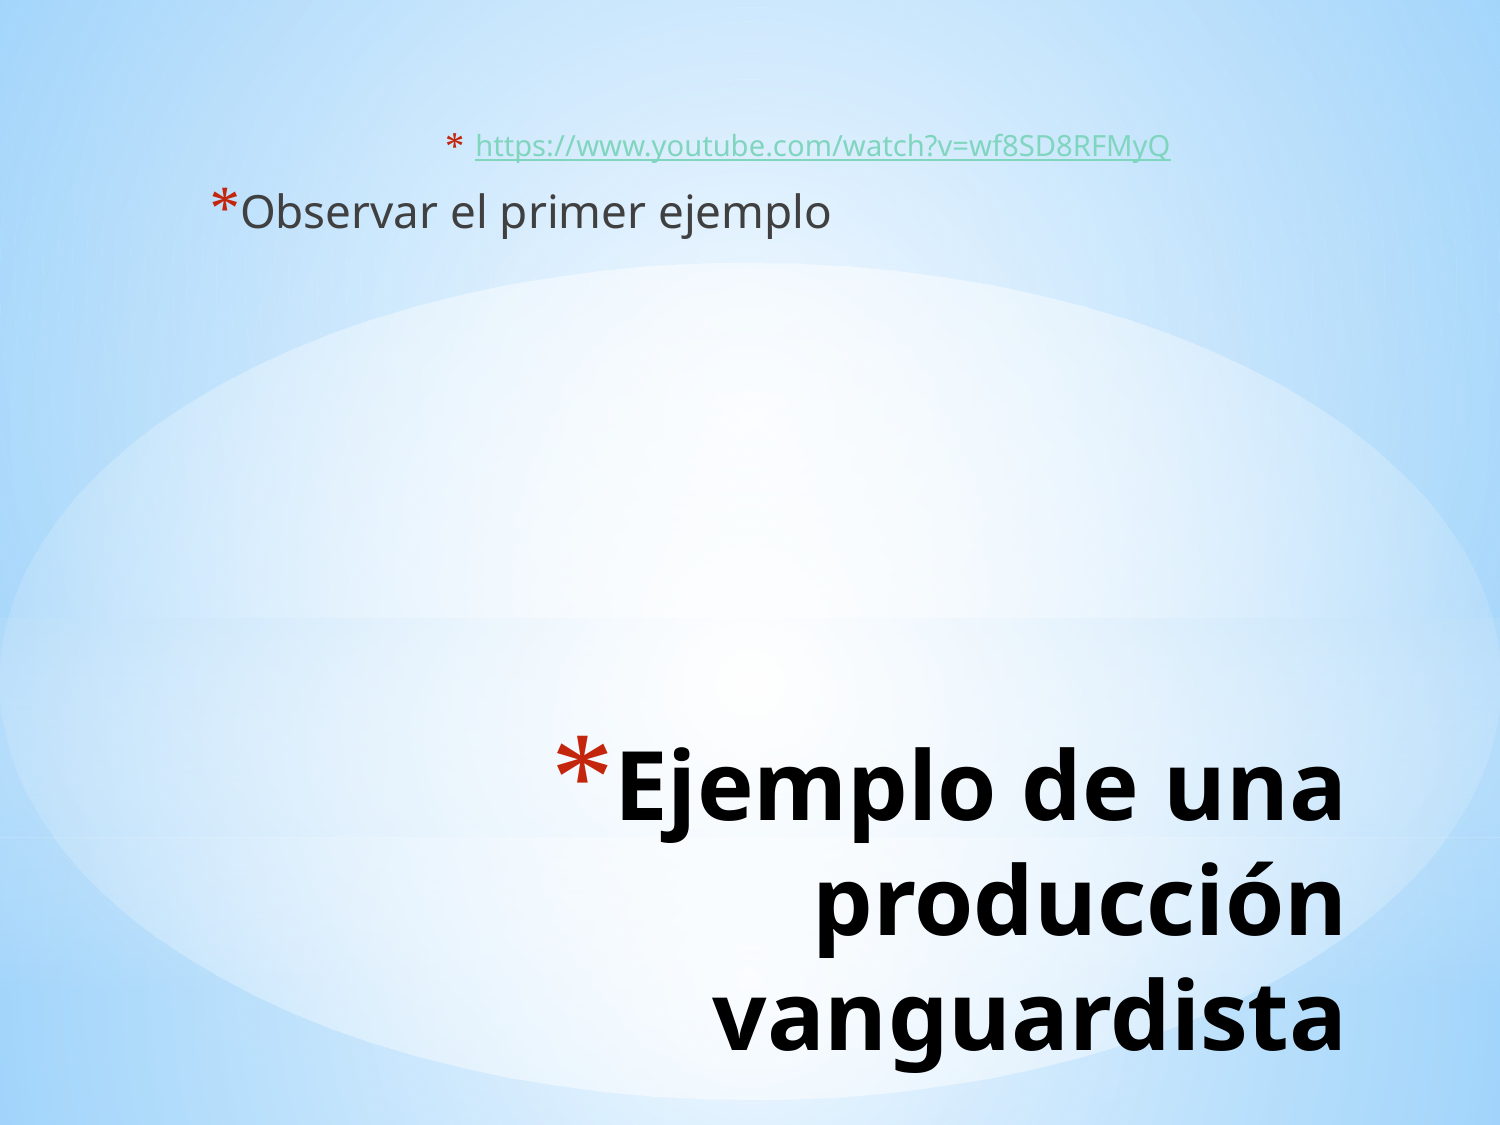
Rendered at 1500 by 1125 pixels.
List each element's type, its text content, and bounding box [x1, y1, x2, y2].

title Ejemplo de una producción vanguardista [294, 717, 1363, 905]
list https://www.youtube.com/watch?v=wf8SD8RFMyQ Observar el primer ejemplo [187, 120, 1238, 690]
